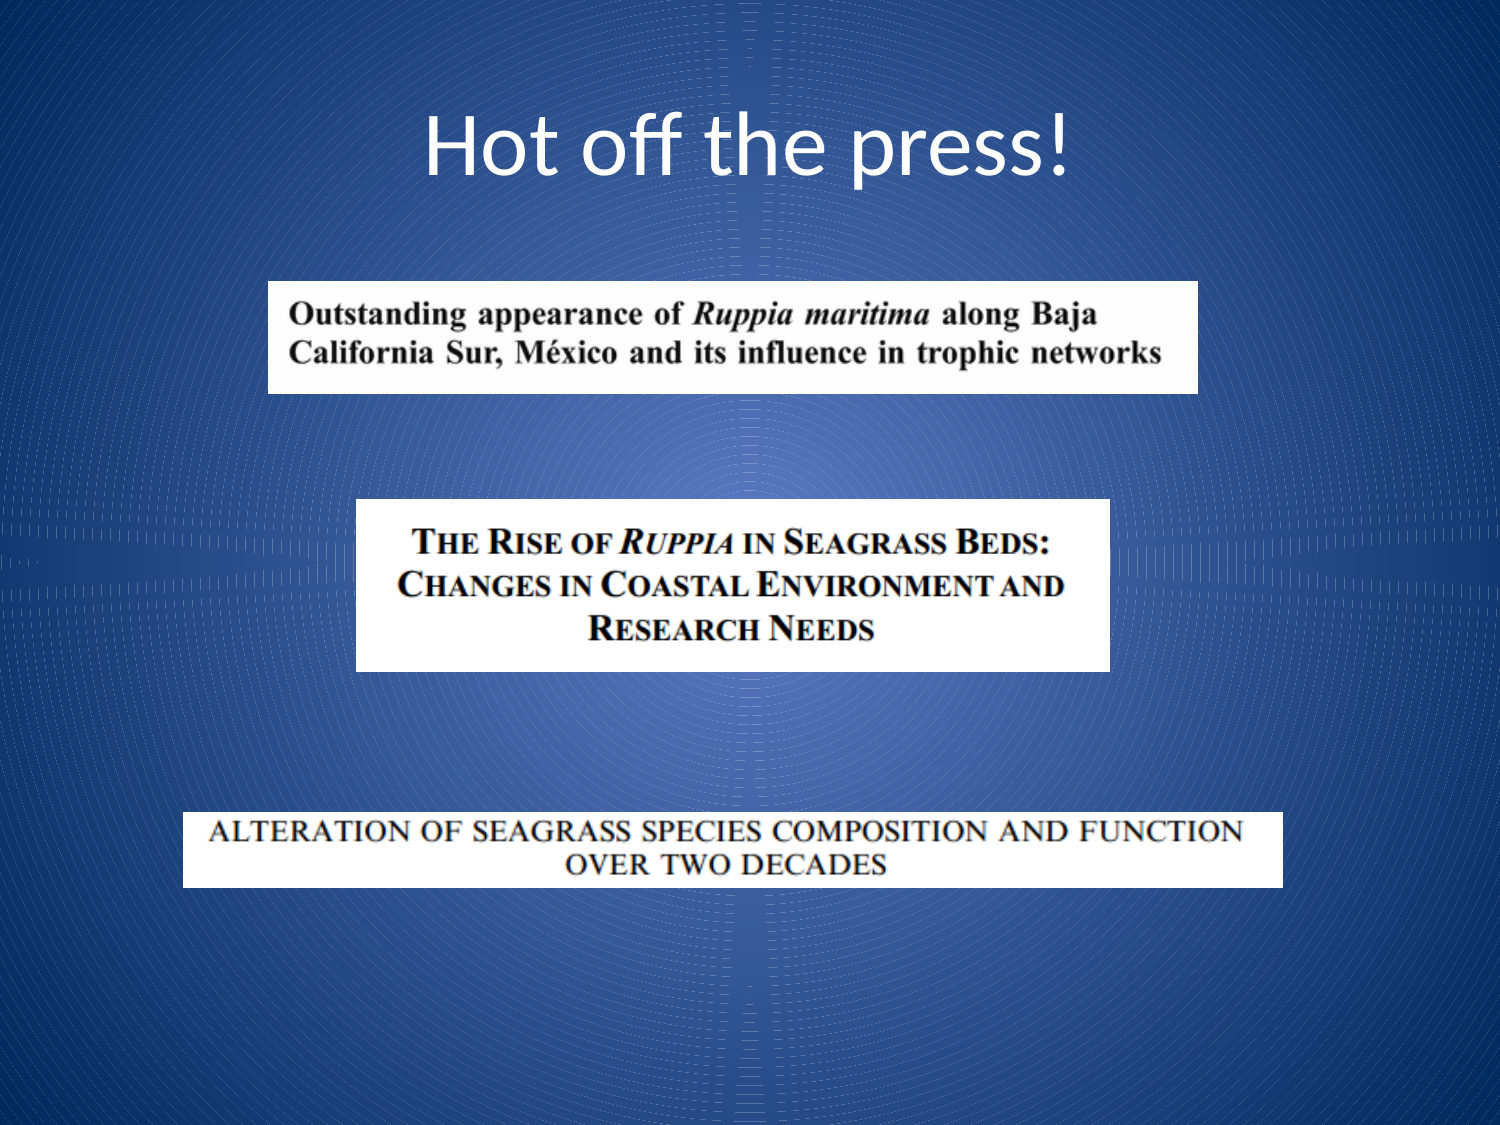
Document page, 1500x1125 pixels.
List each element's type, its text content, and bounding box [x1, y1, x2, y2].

picture [182, 812, 1283, 888]
picture [267, 281, 1199, 394]
title Hot off the press! [75, 45, 1425, 233]
picture [356, 499, 1110, 673]
